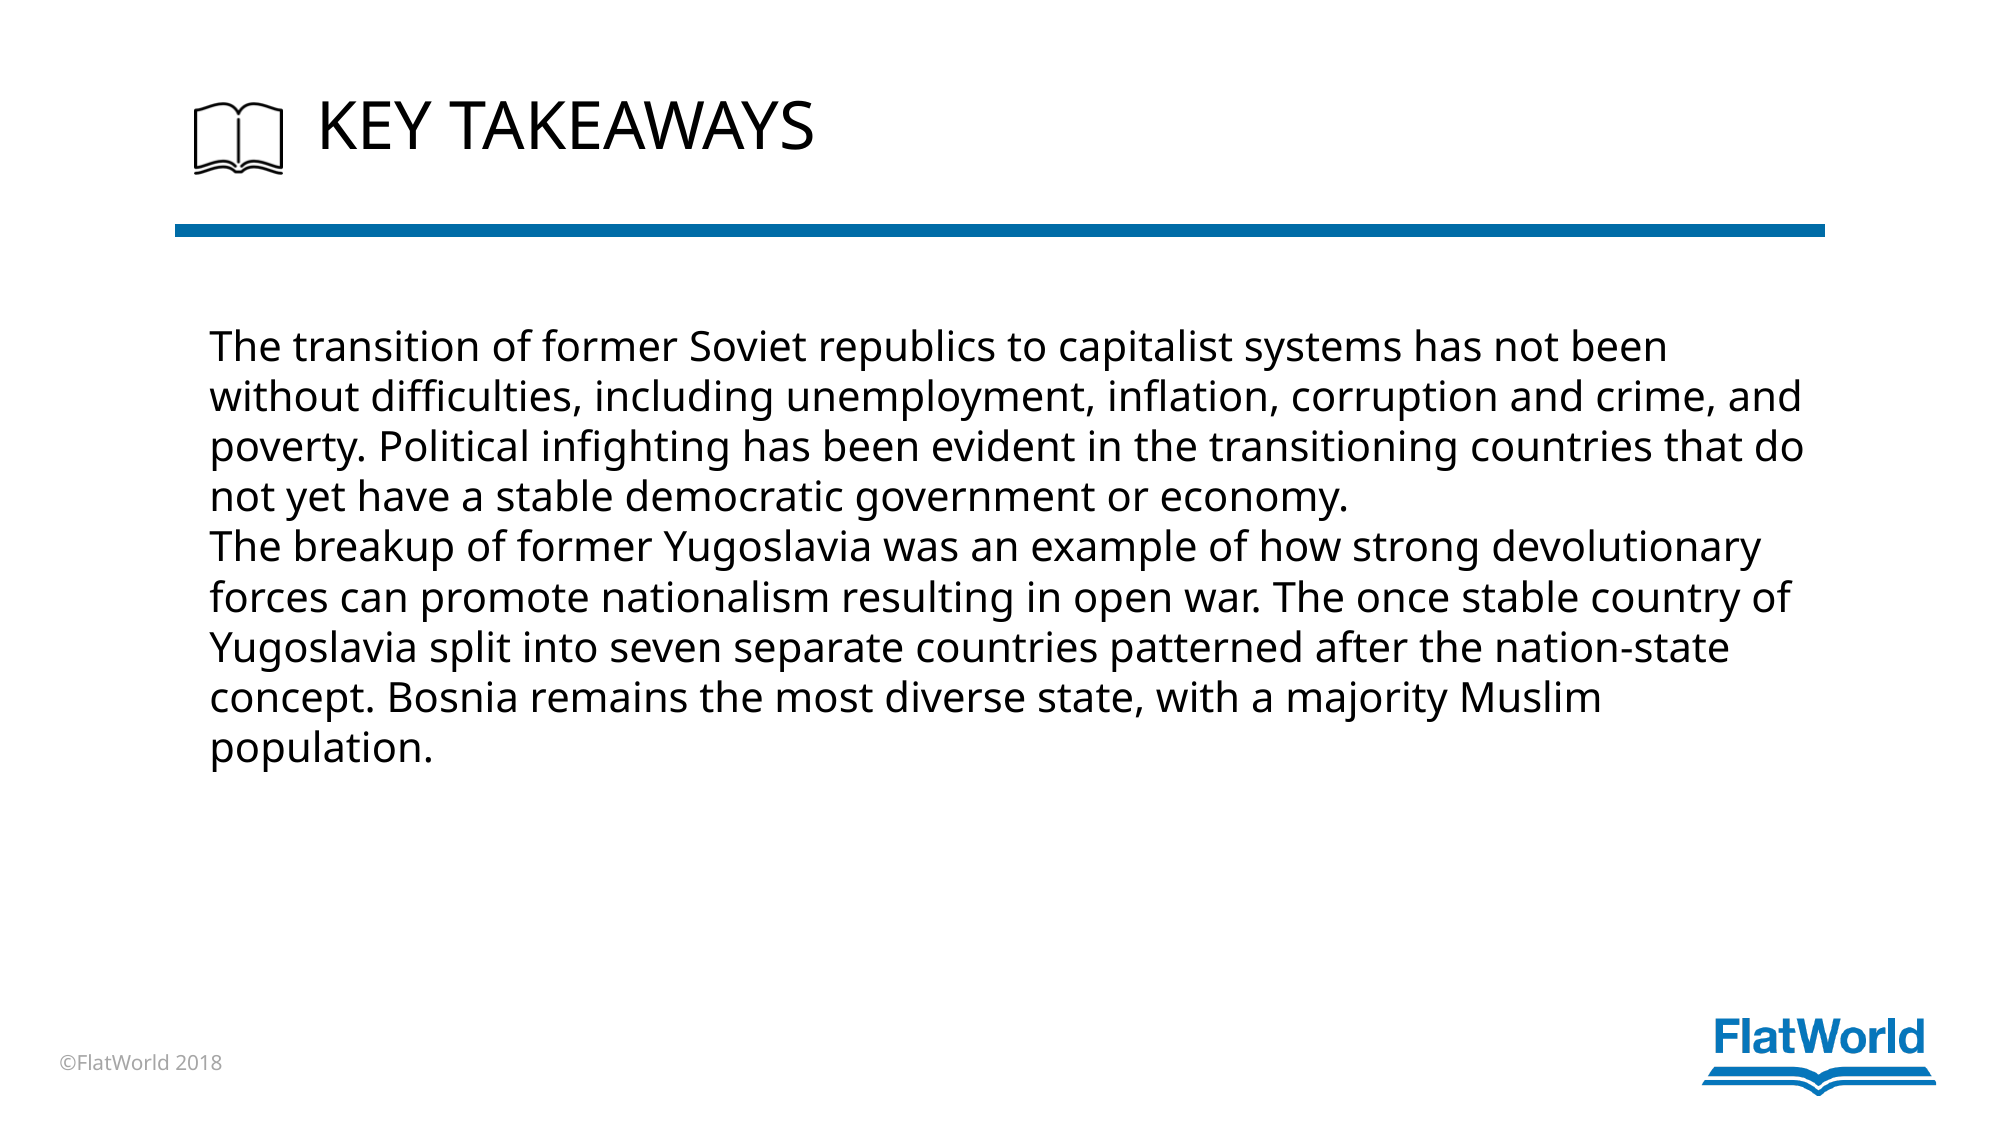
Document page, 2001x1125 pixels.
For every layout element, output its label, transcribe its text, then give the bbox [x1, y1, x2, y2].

title KEY TAKEAWAYS [301, 75, 1175, 190]
subtitle The transition of former Soviet republics to capitalist systems has not been without difficulties, including unemployment, inflation, corruption and crime, and poverty. Political infighting has been evident in the transitioning countries that do not yet have a stable democratic government or economy. The breakup of former Yugoslavia was an example of how strong devolutionary forces can promote nationalism resulting in open war. The once stable country of Yugoslavia split into seven separate countries patterned after the nation-state concept. Bosnia remains the most diverse state, with a majority Muslim population. [194, 312, 1825, 856]
picture [194, 94, 283, 183]
